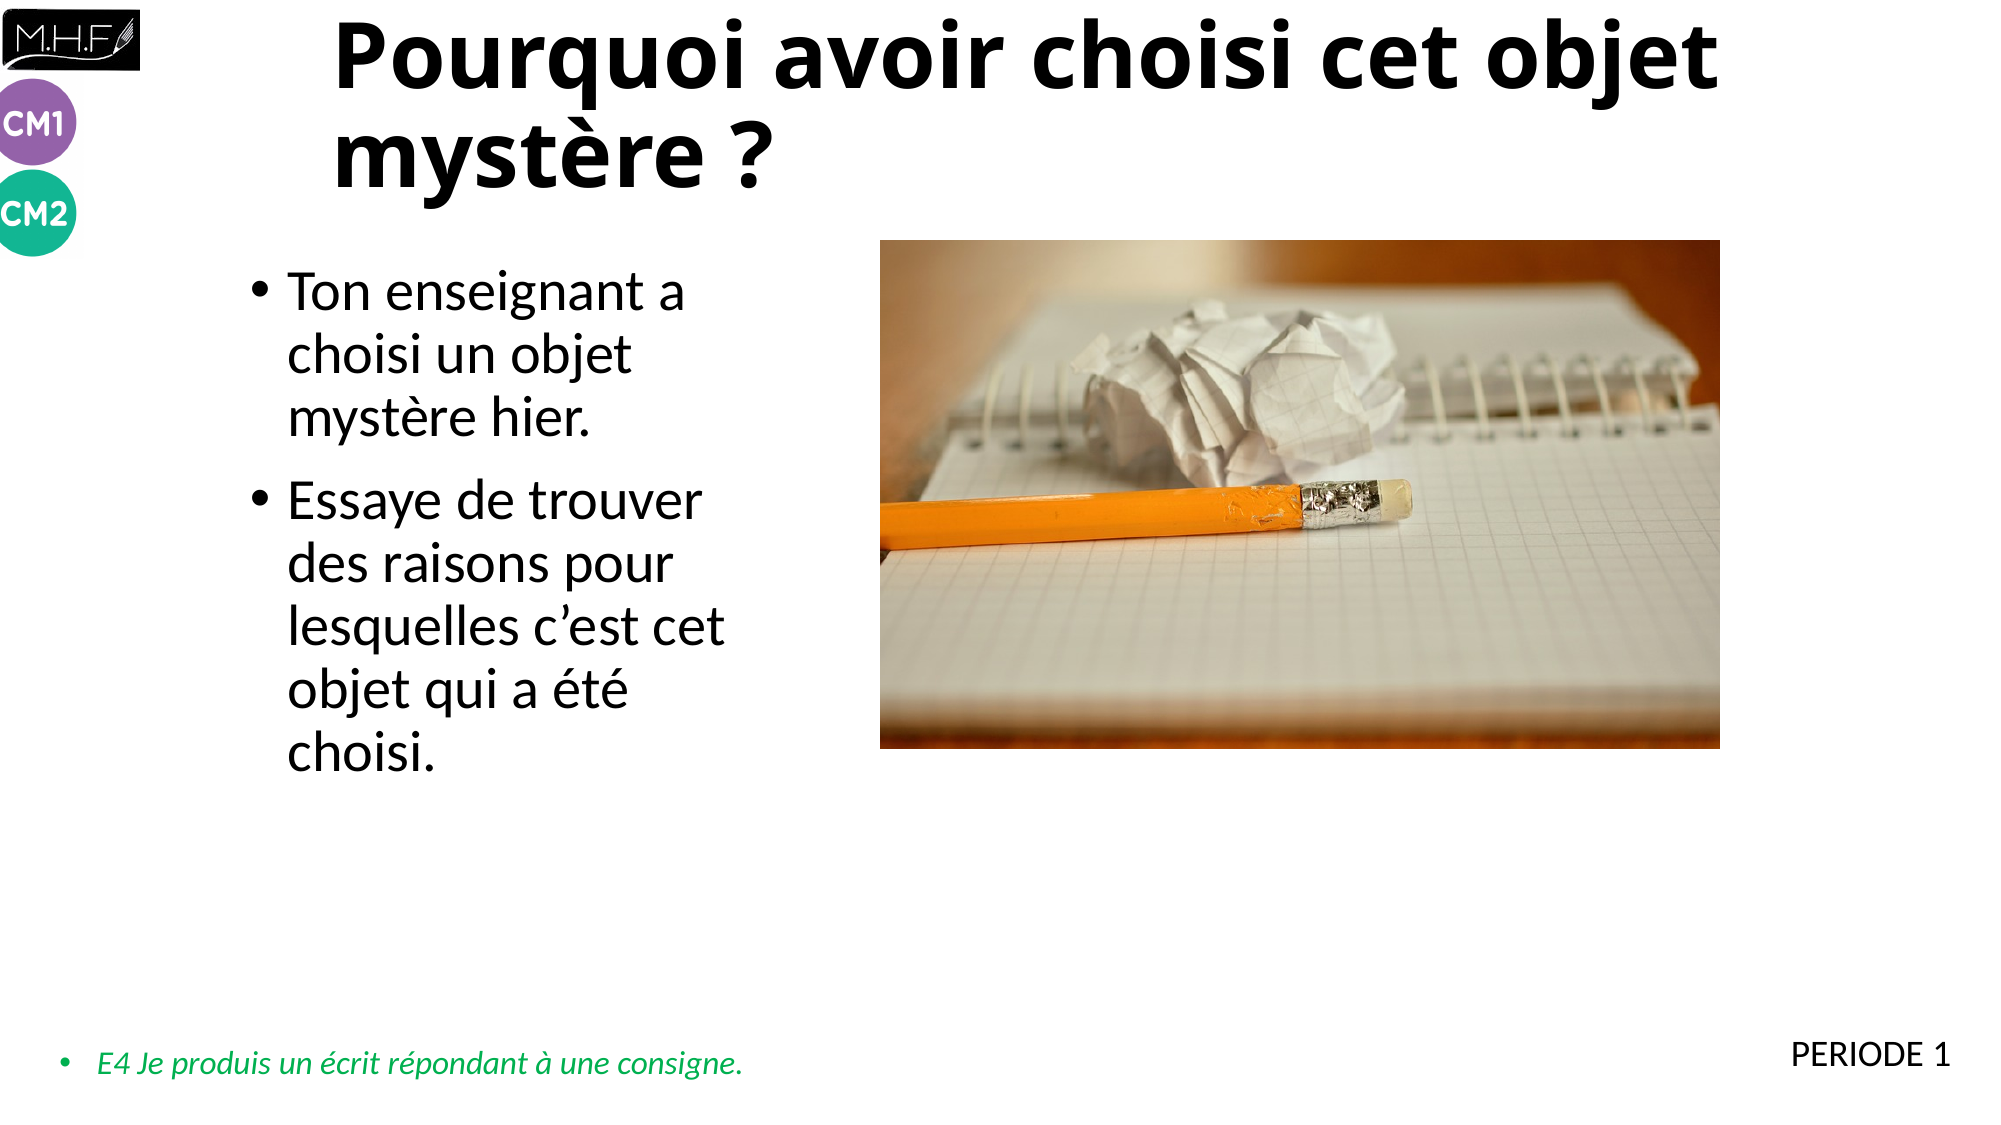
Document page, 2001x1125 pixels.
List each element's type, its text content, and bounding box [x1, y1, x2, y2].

text_box PERIODE 1 [1362, 1021, 1967, 1082]
text_box Ton enseignant a choisi un objet mystère hier. Essaye de trouver des raisons pour lesquelles c’est cet objet qui a été choisi. [235, 252, 793, 873]
title Pourquoi avoir choisi cet objet mystère ? [316, 0, 1863, 218]
picture [0, 7, 140, 259]
text_box E4 Je produis un écrit répondant à une consigne. [44, 1038, 1346, 1092]
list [880, 240, 1720, 749]
